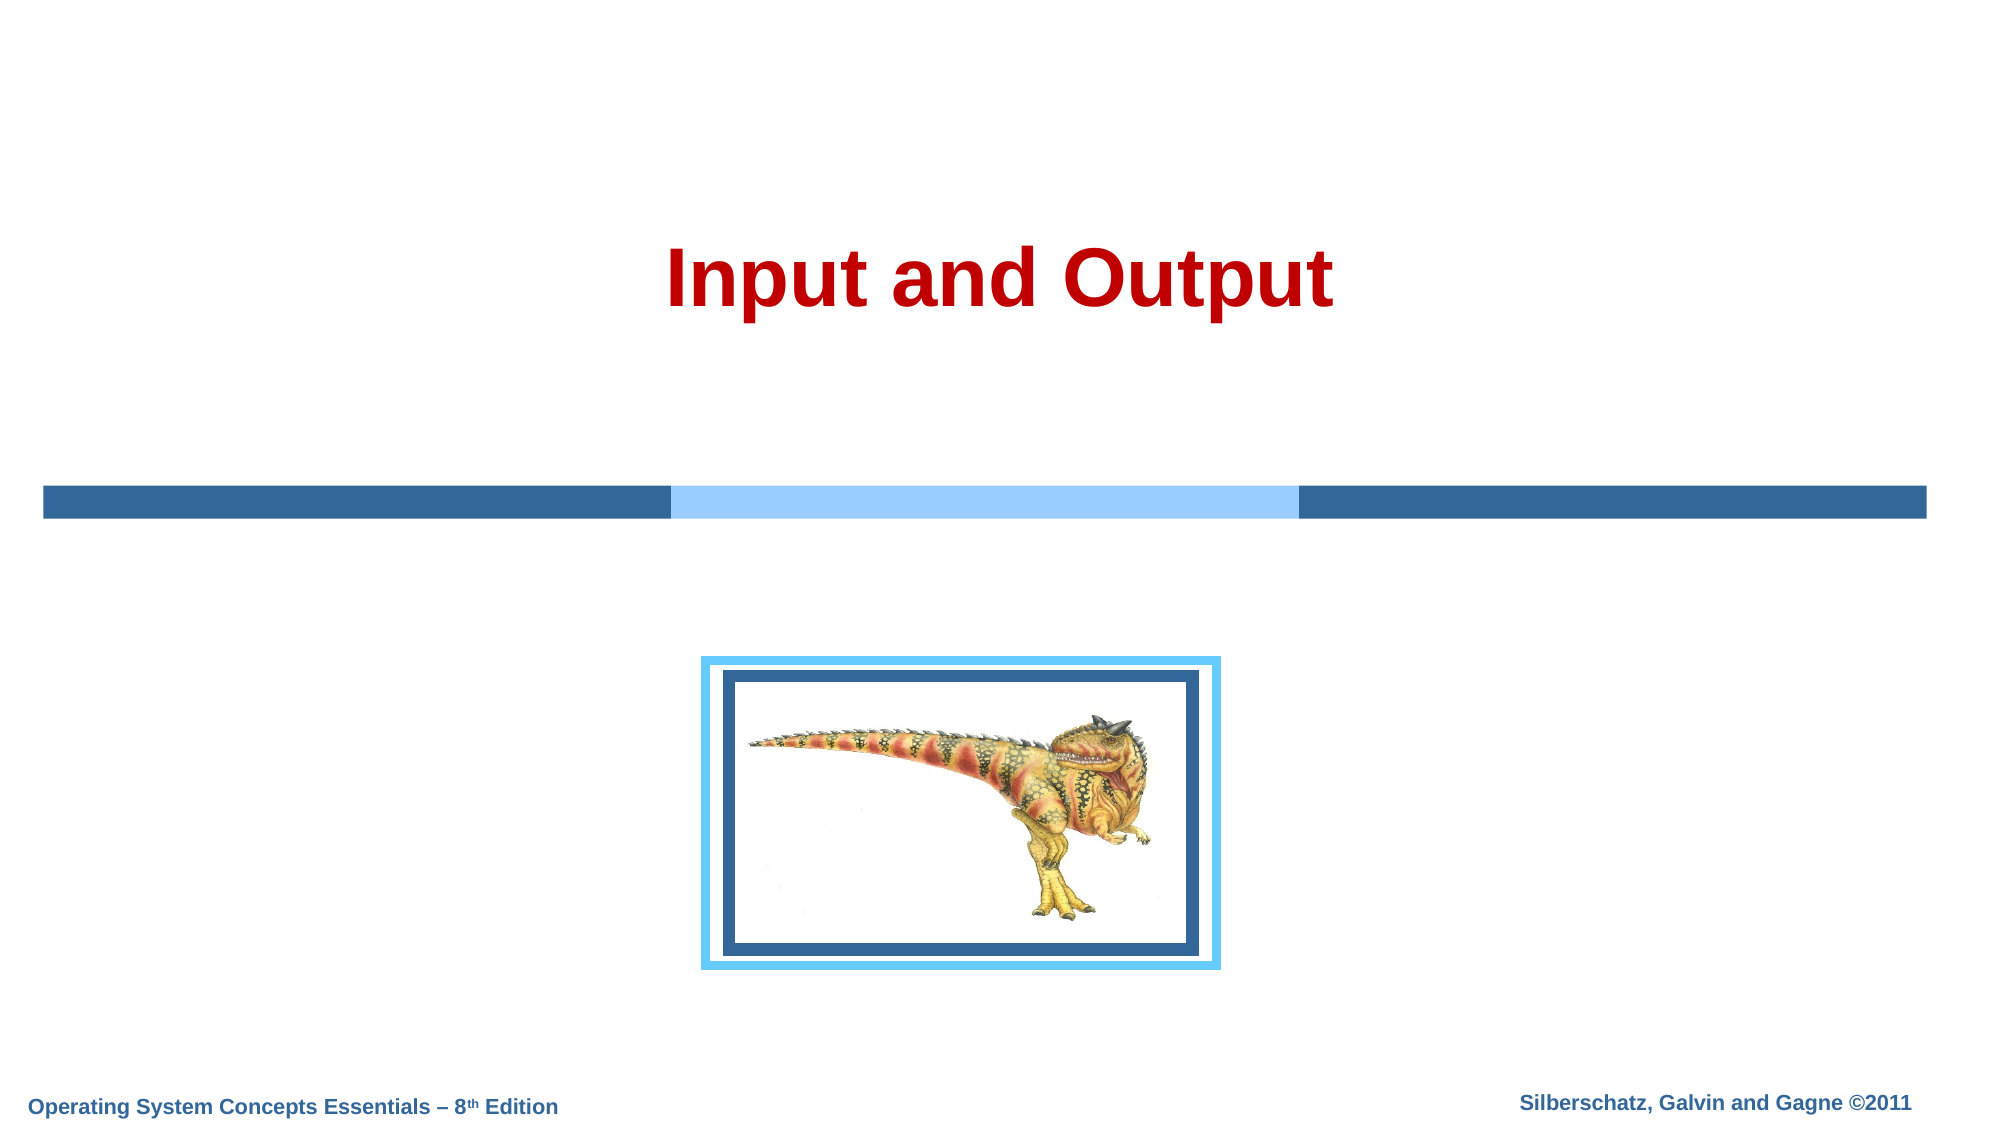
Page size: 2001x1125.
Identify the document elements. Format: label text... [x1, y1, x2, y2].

picture [735, 682, 1186, 943]
title Input and Output [150, 112, 1850, 462]
